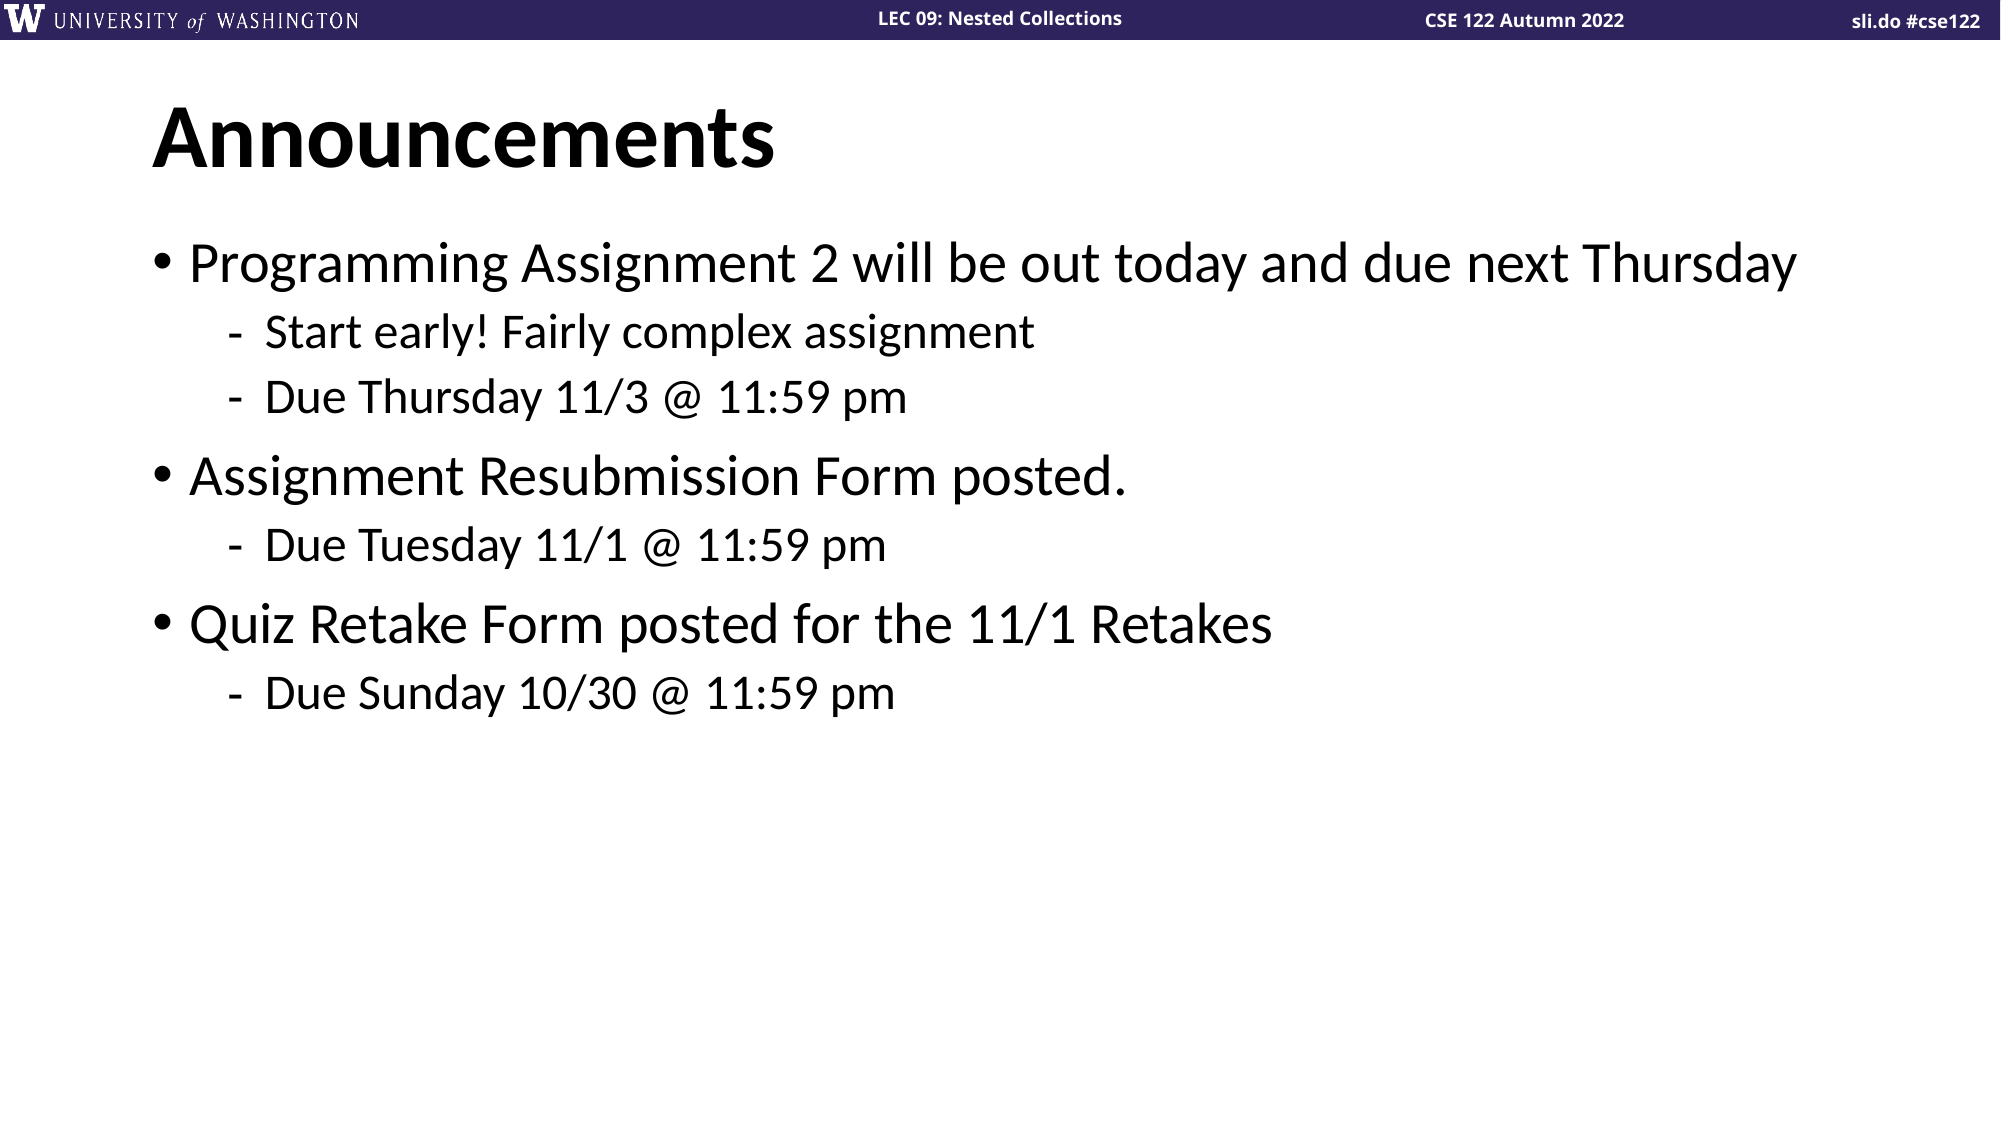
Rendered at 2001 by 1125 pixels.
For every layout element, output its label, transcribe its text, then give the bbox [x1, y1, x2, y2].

list Programming Assignment 2 will be out today and due next Thursday Start early! Fairly complex assignment Due Thursday 11/3 @ 11:59 pm Assignment Resubmission Form posted. Due Tuesday 11/1 @ 11:59 pm Quiz Retake Form posted for the 11/1 Retakes Due Sunday 10/30 @ 11:59 pm [137, 224, 1863, 1014]
title Announcements [137, 74, 1863, 200]
picture [4, 4, 358, 33]
